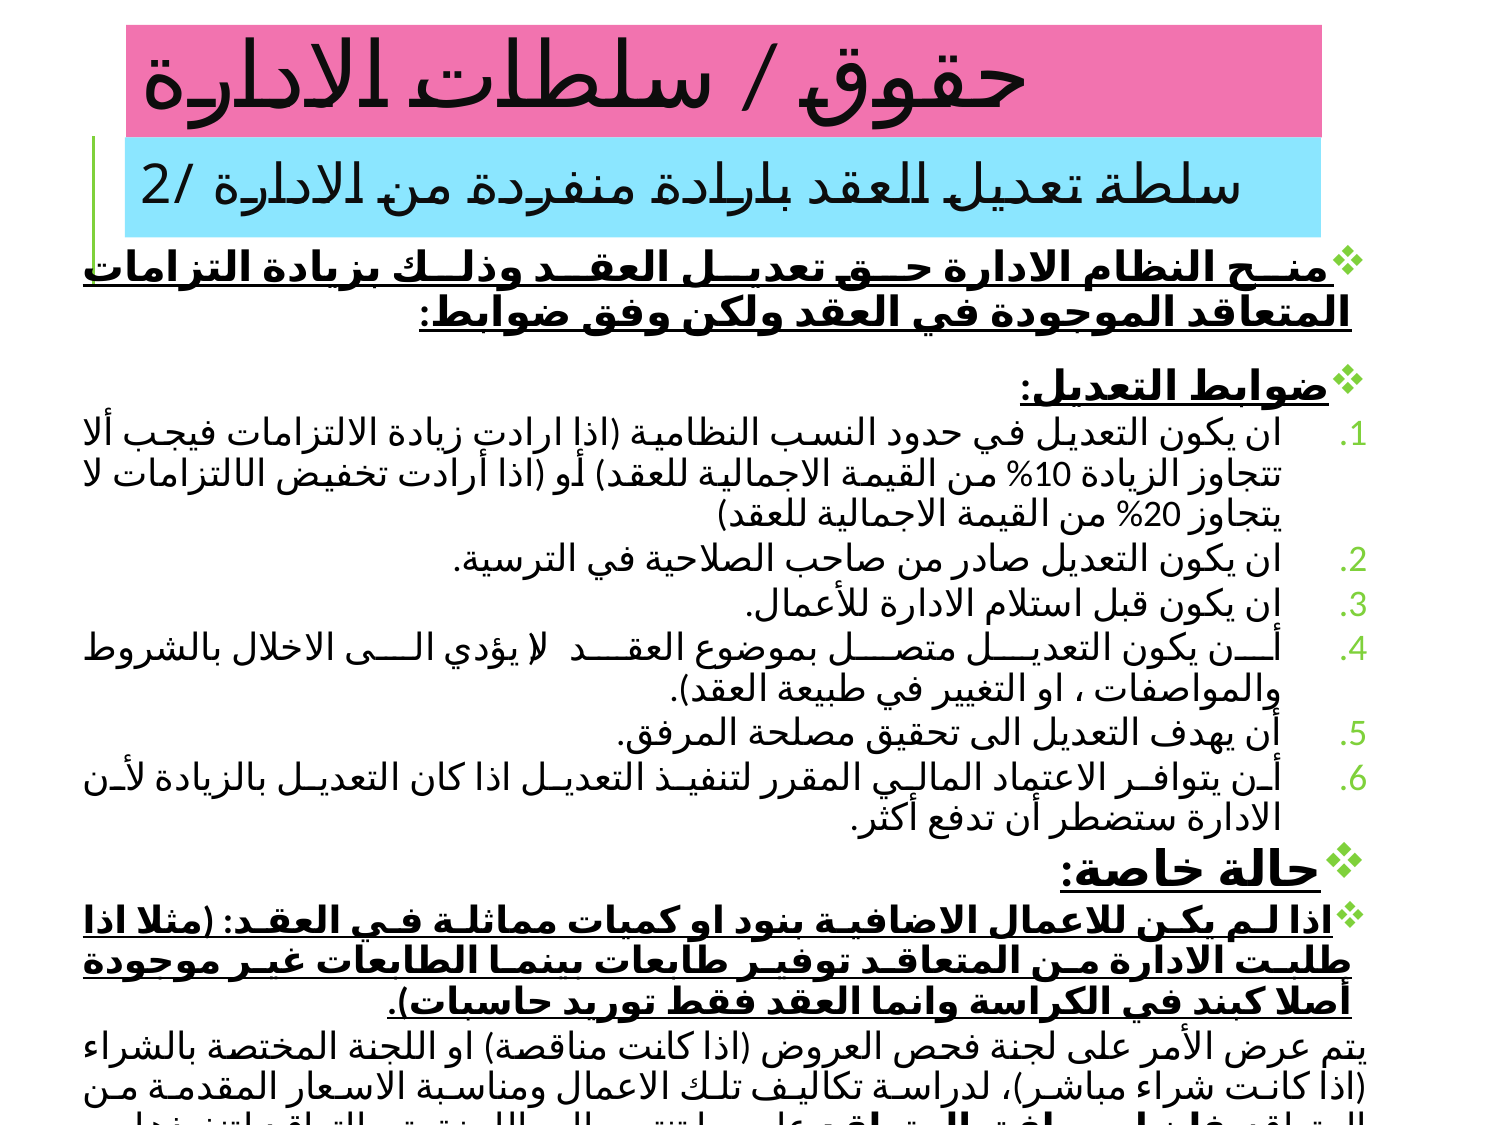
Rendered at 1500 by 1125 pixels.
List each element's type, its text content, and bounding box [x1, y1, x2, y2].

list منح النظام الادارة حق تعديل العقد وذلك بزيادة التزامات المتعاقد الموجودة في العقد ولكن وفق ضوابط: ضوابط التعديل: ان يكون التعديل في حدود النسب النظامية (اذا ارادت زيادة الالتزامات فيجب ألا تتجاوز الزيادة 10% من القيمة الاجمالية للعقد) أو (اذا أرادت تخفيض الالتزامات لا يتجاوز 20% من القيمة الاجمالية للعقد) ان يكون التعديل صادر من صاحب الصلاحية في الترسية. ان يكون قبل استلام الادارة للأعمال. أن يكون التعديل متصل بموضوع العقد (لا يؤدي الى الاخلال بالشروط والمواصفات ، او التغيير في طبيعة العقد). أن يهدف التعديل الى تحقيق مصلحة المرفق. أن يتوافر الاعتماد المالي المقرر لتنفيذ التعديل اذا كان التعديل بالزيادة لأن الادارة ستضطر أن تدفع أكثر. حالة خاصة: اذا لم يكن للاعمال الاضافية بنود او كميات مماثلة في العقد: (مثلا اذا طلبت الادارة من المتعاقد توفير طابعات بينما الطابعات غير موجودة أصلا كبند في الكراسة وانما العقد فقط توريد حاسبات). يتم عرض الأمر على لجنة فحص العروض (اذا كانت مناقصة) او اللجنة المختصة بالشراء (اذا كانت شراء مباشر)، لدراسة تكاليف تلك الاعمال ومناسبة الاسعار المقدمة من المتعاقد. فان لم يوافق المتعاقد على ما تنتهي اليه اللجنة يتم التعاقد لتنفيذها مع مقاولين اخرين. [75, 237, 1375, 1125]
title حقوق / سلطات الادارة [126, 24, 1322, 138]
text_box 2/ سلطة تعديل العقد بارادة منفردة من الادارة [124, 137, 1321, 238]
